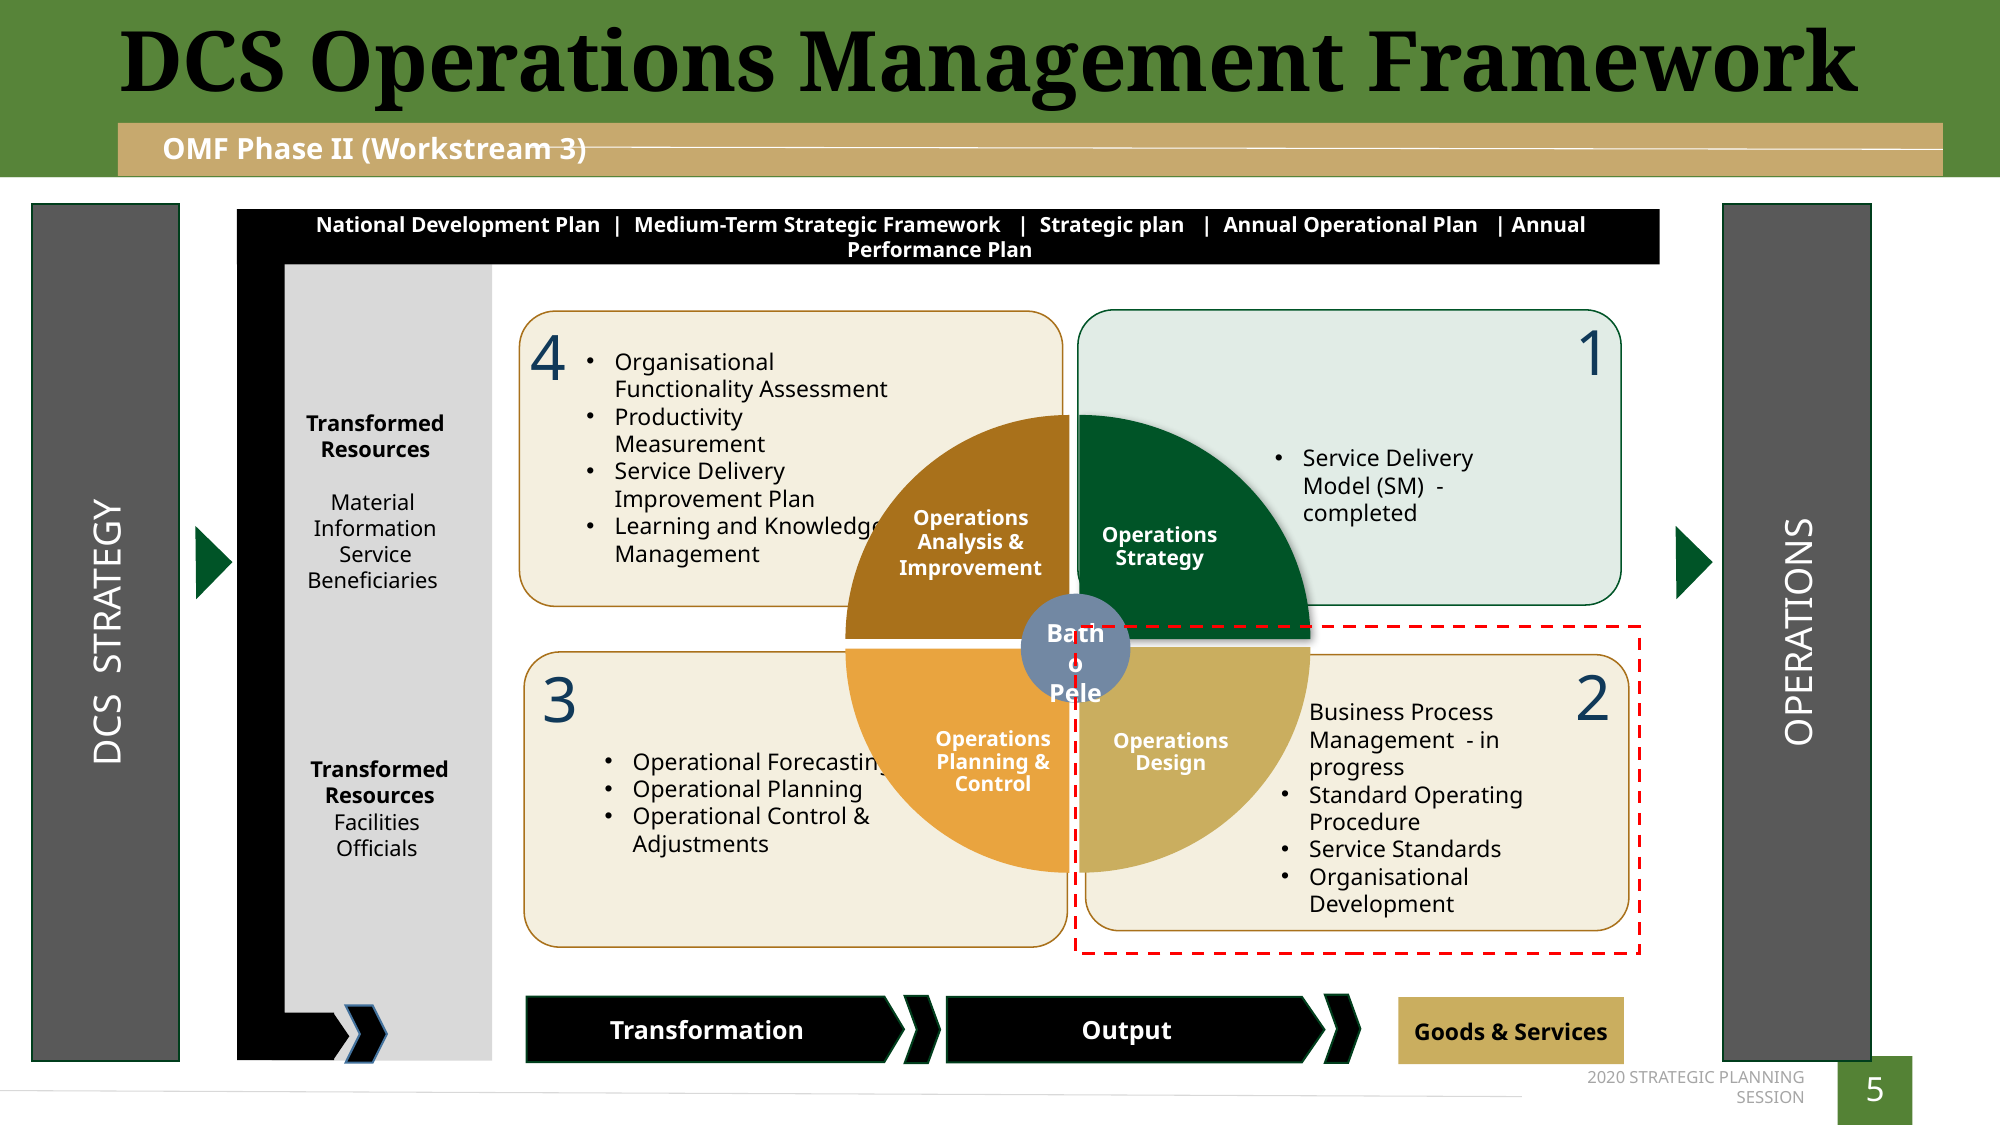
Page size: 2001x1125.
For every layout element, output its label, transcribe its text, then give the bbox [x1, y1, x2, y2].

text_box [507, 307, 1063, 607]
text_box [236, 261, 336, 1062]
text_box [845, 414, 1311, 873]
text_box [271, 264, 493, 1061]
text_box [1675, 525, 1713, 600]
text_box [512, 645, 1068, 948]
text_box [946, 994, 1361, 1063]
text_box National Development Plan | Medium-Term Strategic Framework | Strategic plan | Annual Operational Plan | Annual Performance Plan [236, 209, 1660, 265]
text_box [1085, 654, 1629, 931]
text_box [526, 995, 941, 1064]
text_box [195, 525, 233, 600]
text_box OMF Phase II (Workstream 3) [162, 132, 685, 166]
text_box DCS STRATEGY [31, 204, 180, 1061]
text_box OPERATIONS [1723, 204, 1871, 1061]
text_box Goods & Services [1398, 997, 1624, 1065]
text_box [1020, 593, 1131, 703]
text_box [0, 0, 2000, 178]
text_box DCS Operations Management Framework [104, 0, 1989, 132]
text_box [526, 146, 1943, 150]
text_box [117, 132, 1943, 176]
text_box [1077, 309, 1622, 606]
text_box [1075, 626, 1640, 955]
